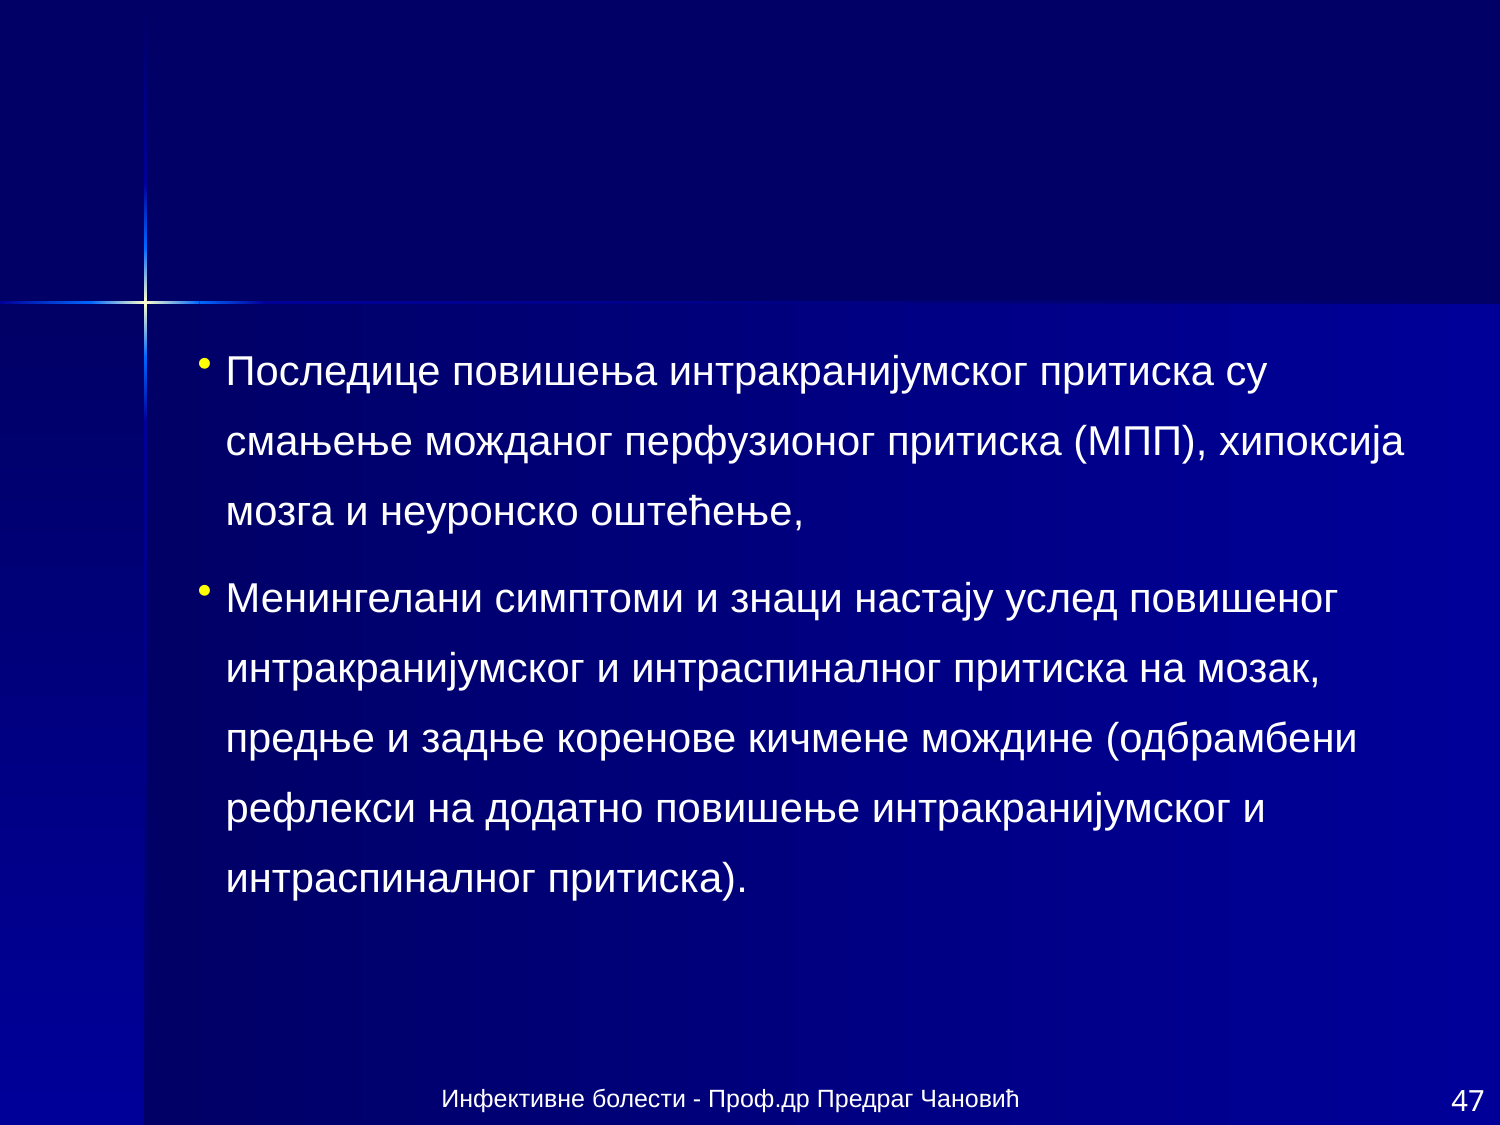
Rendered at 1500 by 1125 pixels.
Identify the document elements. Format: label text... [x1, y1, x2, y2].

text_box Последице повишења интракранијумског притиска су смањење можданог перфузионог притиска (МПП), хипоксија мозга и неуронско оштећење, Менингелани симптоми и знаци настају услед повишеног интракранијумског и интраспиналног притиска на мозак, предње и задње коренове кичмене мождине (одбрамбени рефлекси на додатно повишење интракранијумског и интраспиналног притиска). [183, 316, 1456, 908]
footer Инфективне болести - Проф.др Предраг Чановић [412, 1074, 1051, 1125]
slide_number 47 [1324, 1074, 1500, 1125]
